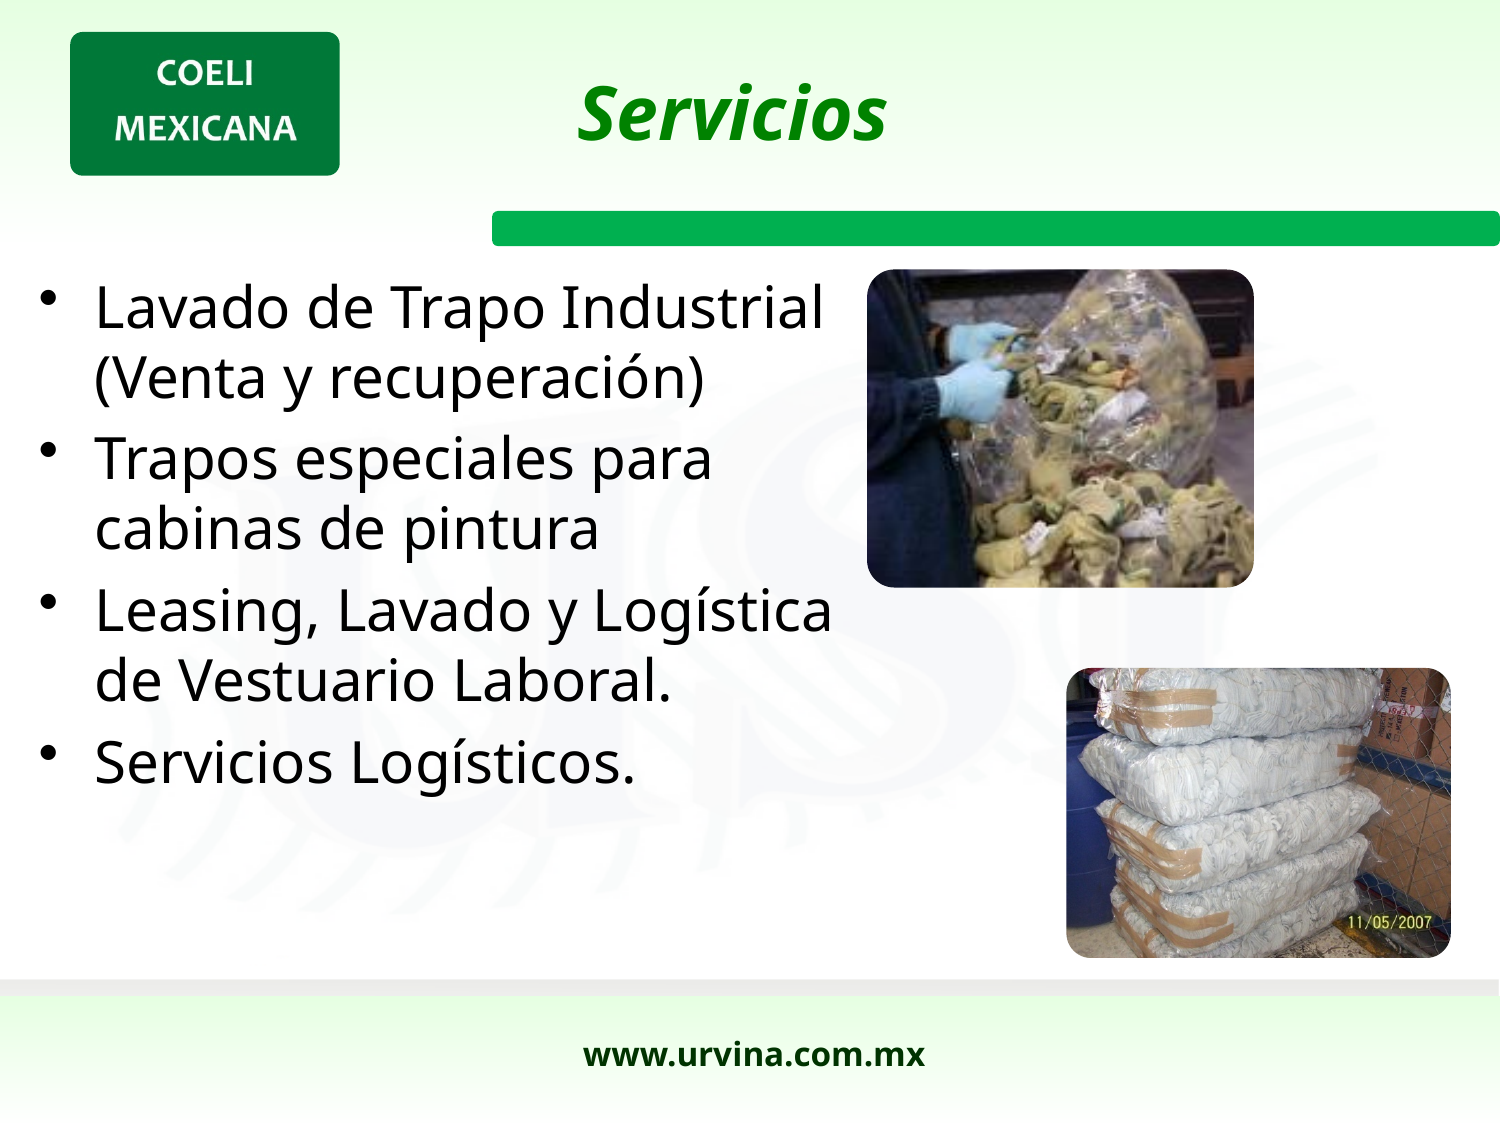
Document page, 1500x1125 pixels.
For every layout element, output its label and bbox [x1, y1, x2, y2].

picture [866, 269, 1255, 588]
picture [1066, 667, 1452, 959]
text_box [0, 0, 1500, 1125]
